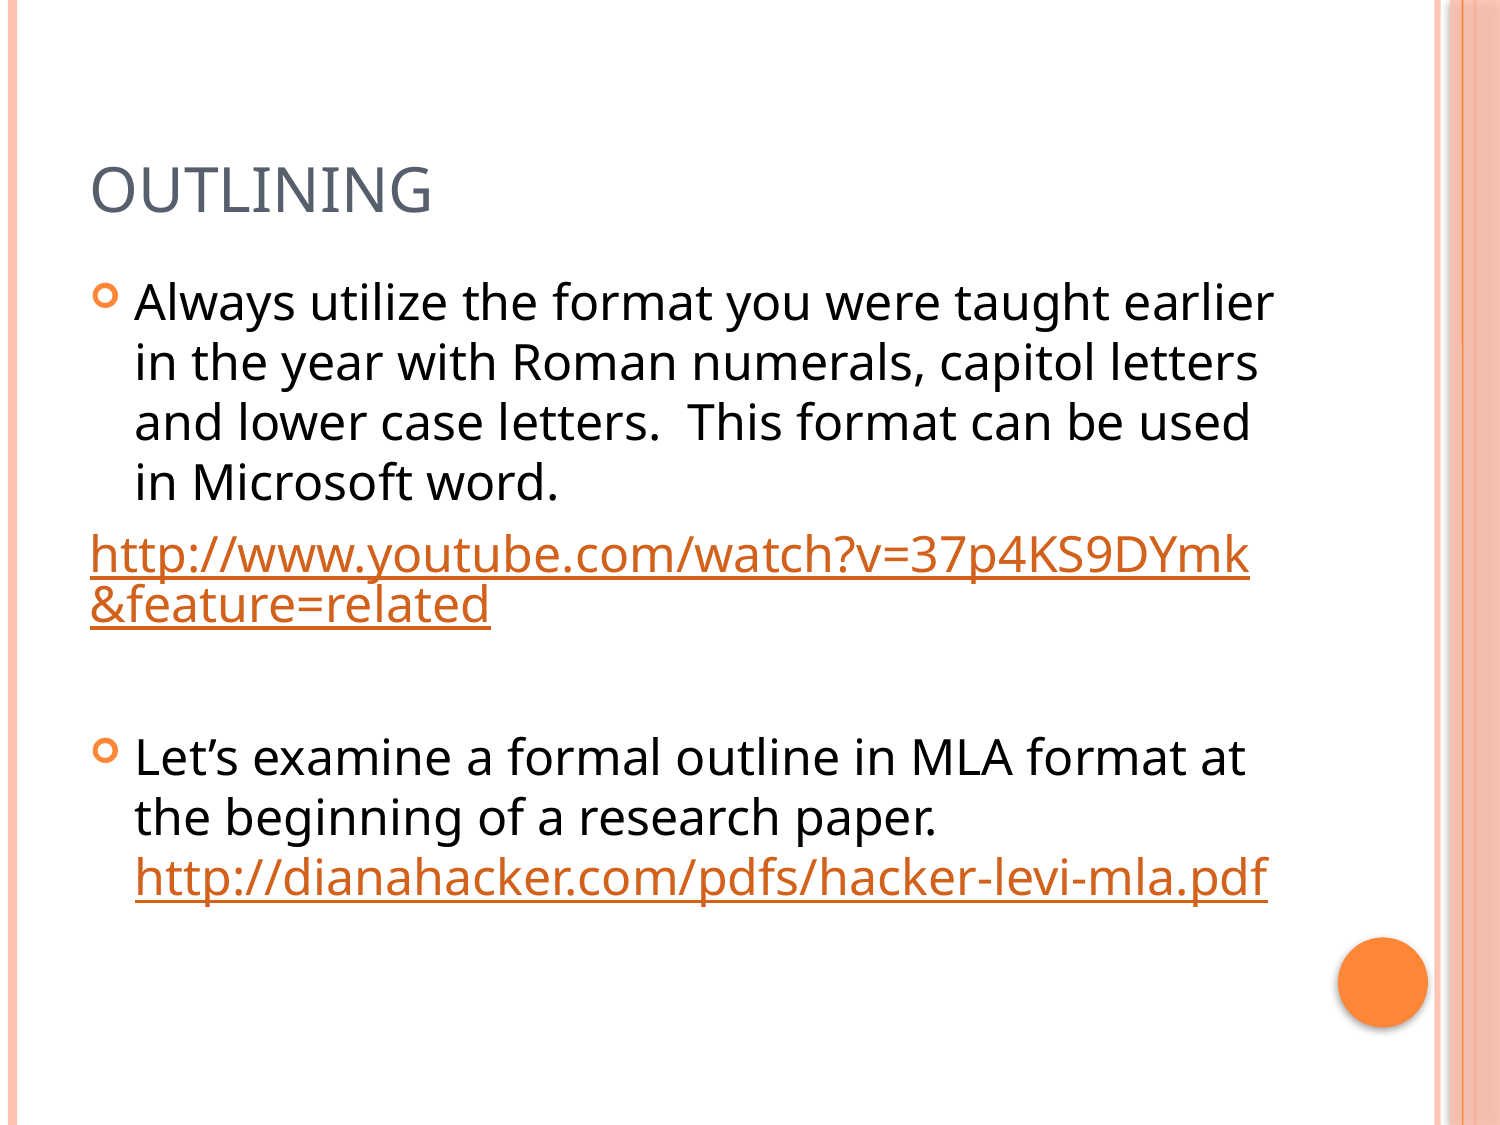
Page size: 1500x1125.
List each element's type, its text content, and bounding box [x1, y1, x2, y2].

title Outlining [75, 45, 1300, 233]
list Always utilize the format you were taught earlier in the year with Roman numerals, capitol letters and lower case letters. This format can be used in Microsoft word. http://www.youtube.com/watch?v=37p4KS9DYmk&feature=related Let’s examine a formal outline in MLA format at the beginning of a research paper. http://dianahacker.com/pdfs/hacker-levi-mla.pdf [75, 262, 1300, 1062]
